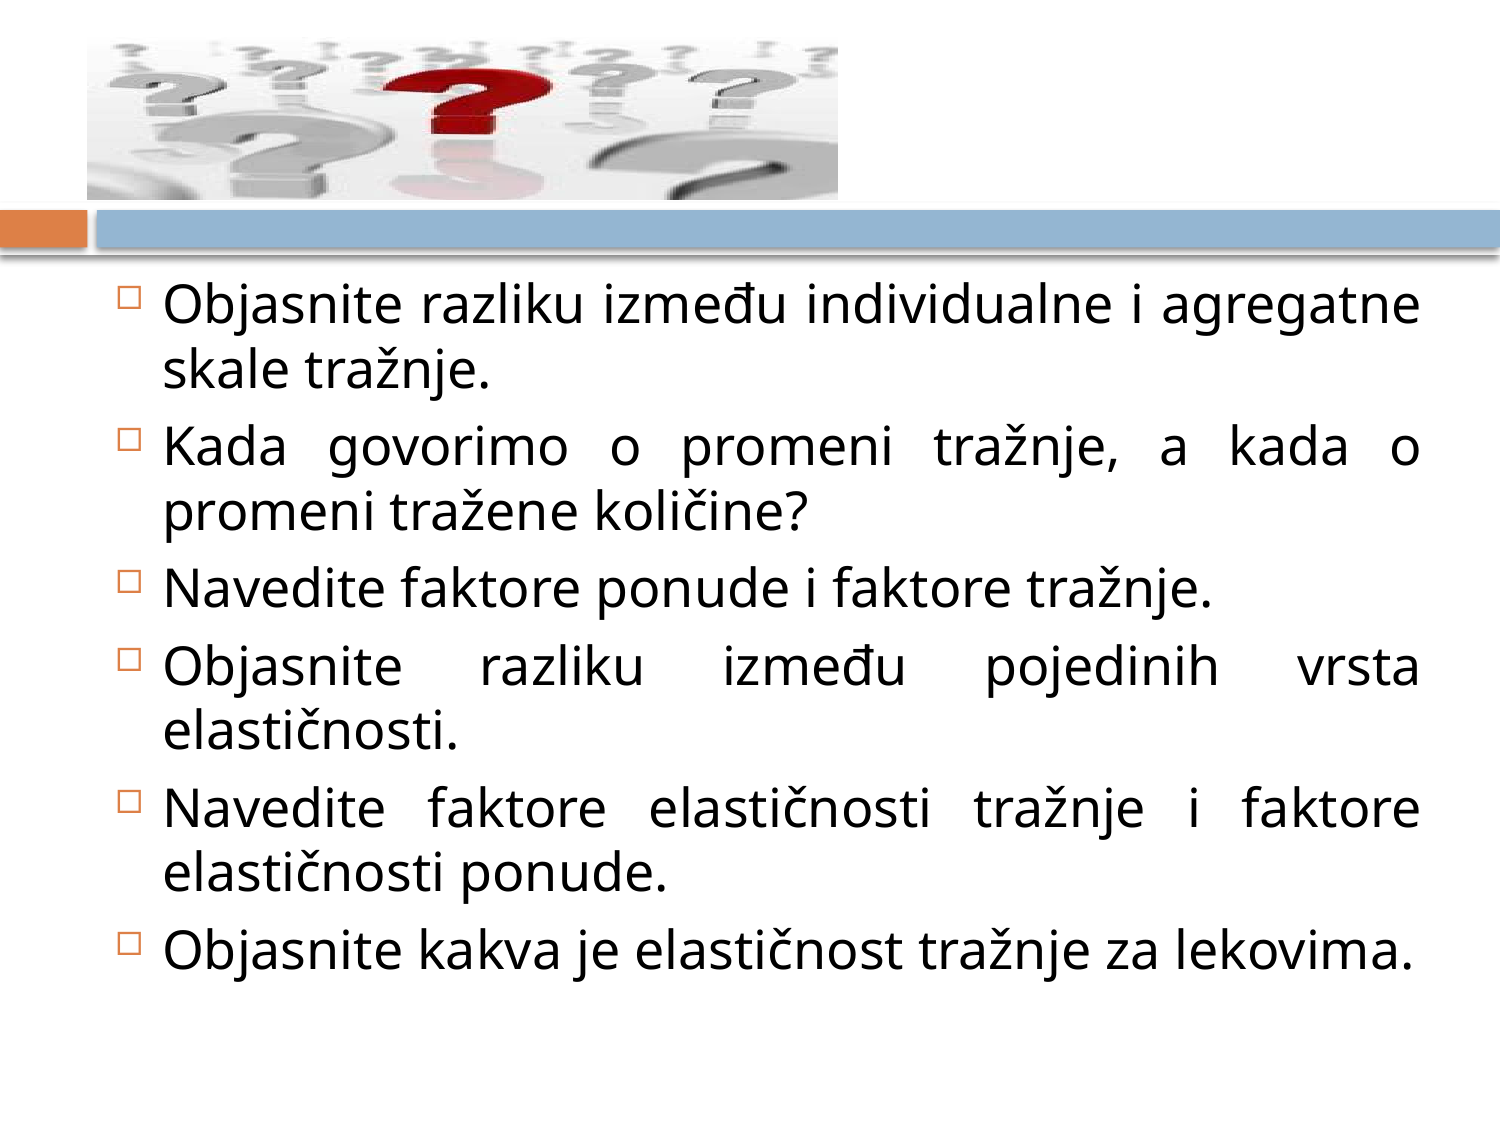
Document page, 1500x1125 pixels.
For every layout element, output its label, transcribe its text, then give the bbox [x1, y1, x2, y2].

picture [87, 37, 838, 201]
list Objasnite razliku između individualne i agregatne skale tražnje. Kada govorimo o promeni tražnje, a kada o promeni tražene količine? Navedite faktore ponude i faktore tražnje. Objasnite razliku između pojedinih vrsta elastičnosti. Navedite faktore elastičnosti tražnje i faktore elastičnosti ponude. Objasnite kakva je elastičnost tražnje za lekovima. [100, 262, 1438, 1000]
